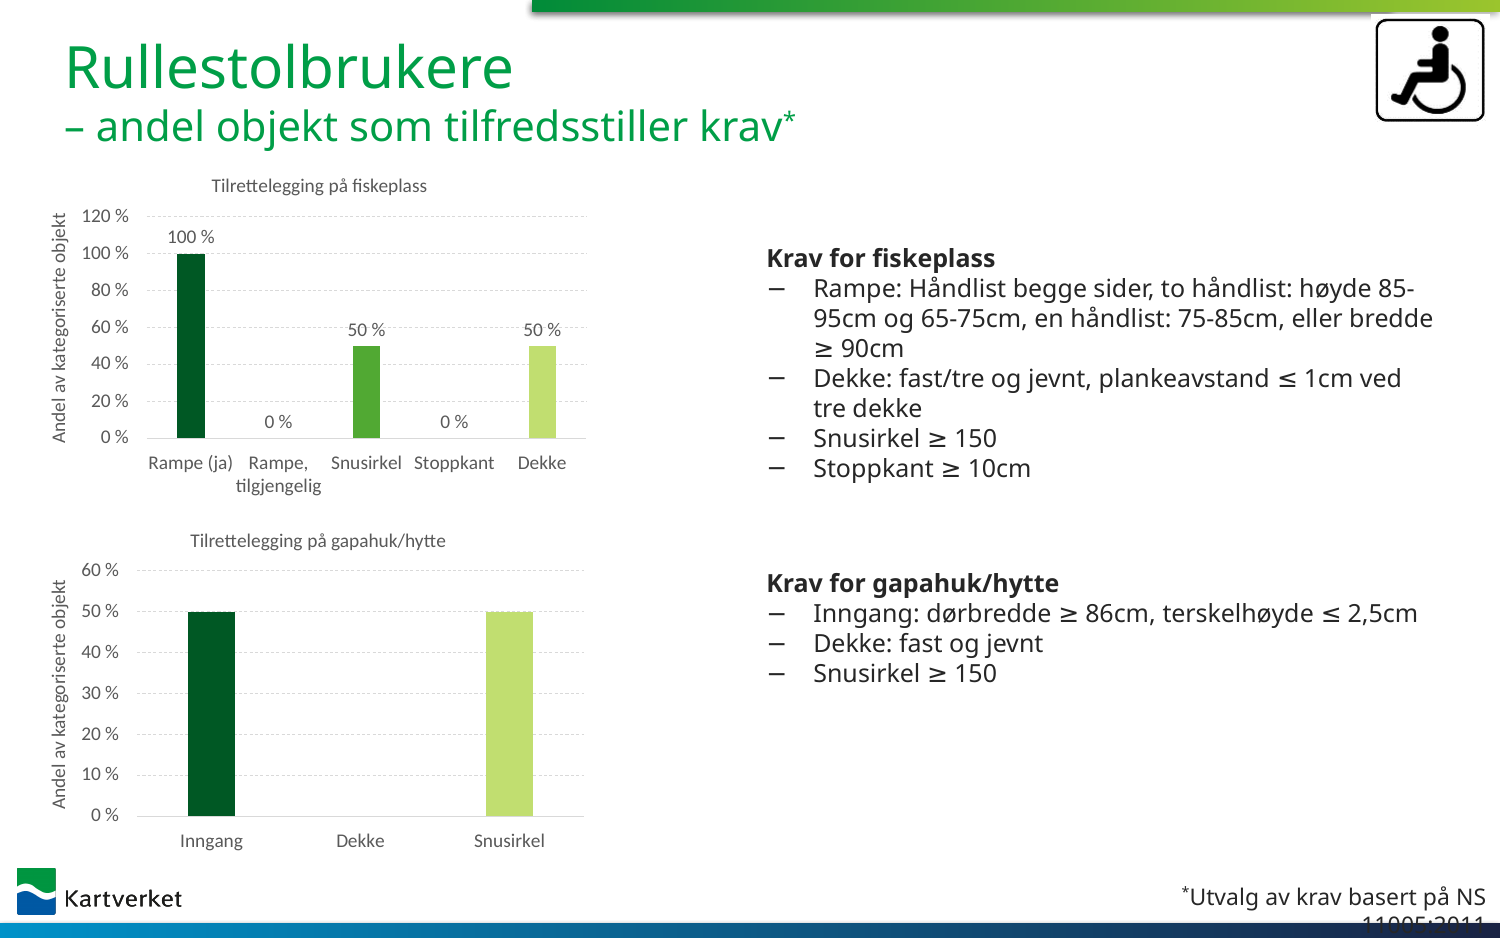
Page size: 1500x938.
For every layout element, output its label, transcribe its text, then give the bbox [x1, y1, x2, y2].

text_box Rullestolbrukere – andel objekt som tilfredsstiller krav* [49, 29, 1431, 158]
picture [41, 520, 596, 859]
picture [41, 166, 598, 505]
text_box *Utvalg av krav basert på NS 11005:2011 [1068, 873, 1500, 938]
picture [1371, 13, 1491, 127]
text_box Krav for fiskeplass Rampe: Håndlist begge sider, to håndlist: høyde 85-95cm og 65-75cm, en håndlist: 75-85cm, eller bredde ≥ 90cm Dekke: fast/tre og jevnt, plankeavstand ≤ 1cm ved tre dekke Snusirkel ≥ 150 Stoppkant ≥ 10cm [751, 235, 1452, 490]
text_box Krav for gapahuk/hytte Inngang: dørbredde ≥ 86cm, terskelhøyde ≤ 2,5cm Dekke: fast og jevnt Snusirkel ≥ 150 [751, 560, 1452, 695]
